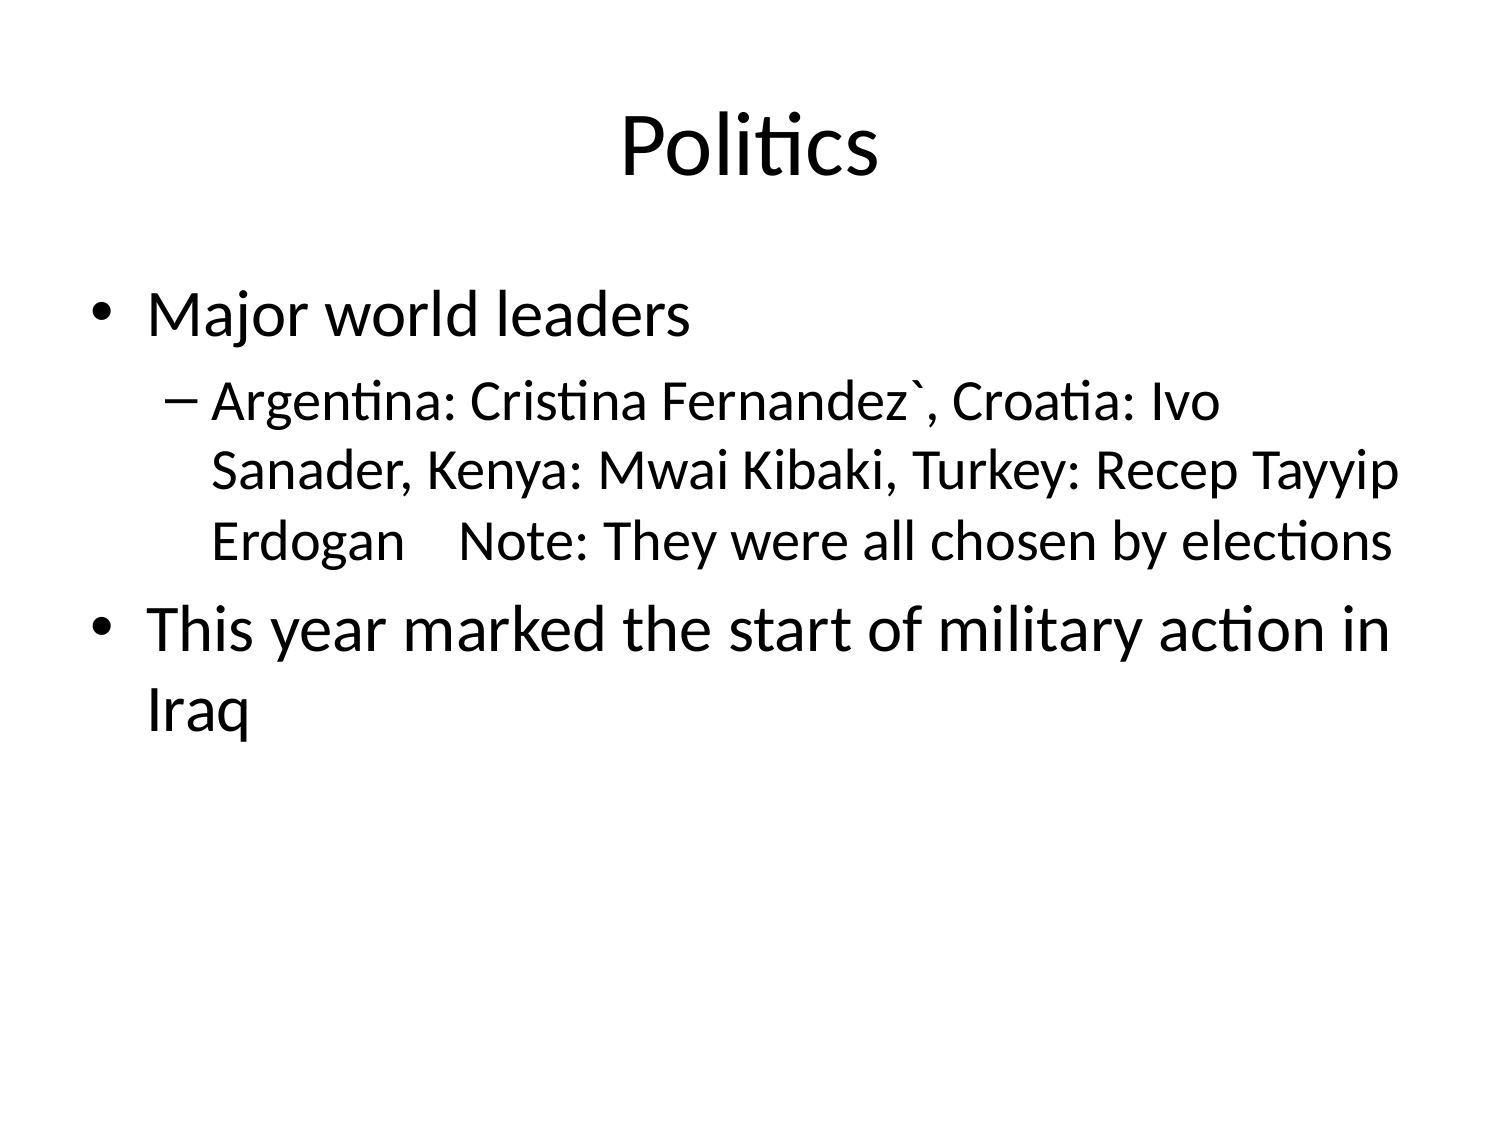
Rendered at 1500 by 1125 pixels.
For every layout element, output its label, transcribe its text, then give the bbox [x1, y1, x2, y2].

title Politics [75, 45, 1425, 233]
list Major world leaders Argentina: Cristina Fernandez`, Croatia: Ivo Sanader, Kenya: Mwai Kibaki, Turkey: Recep Tayyip Erdogan Note: They were all chosen by elections This year marked the start of military action in Iraq [75, 262, 1425, 1005]
